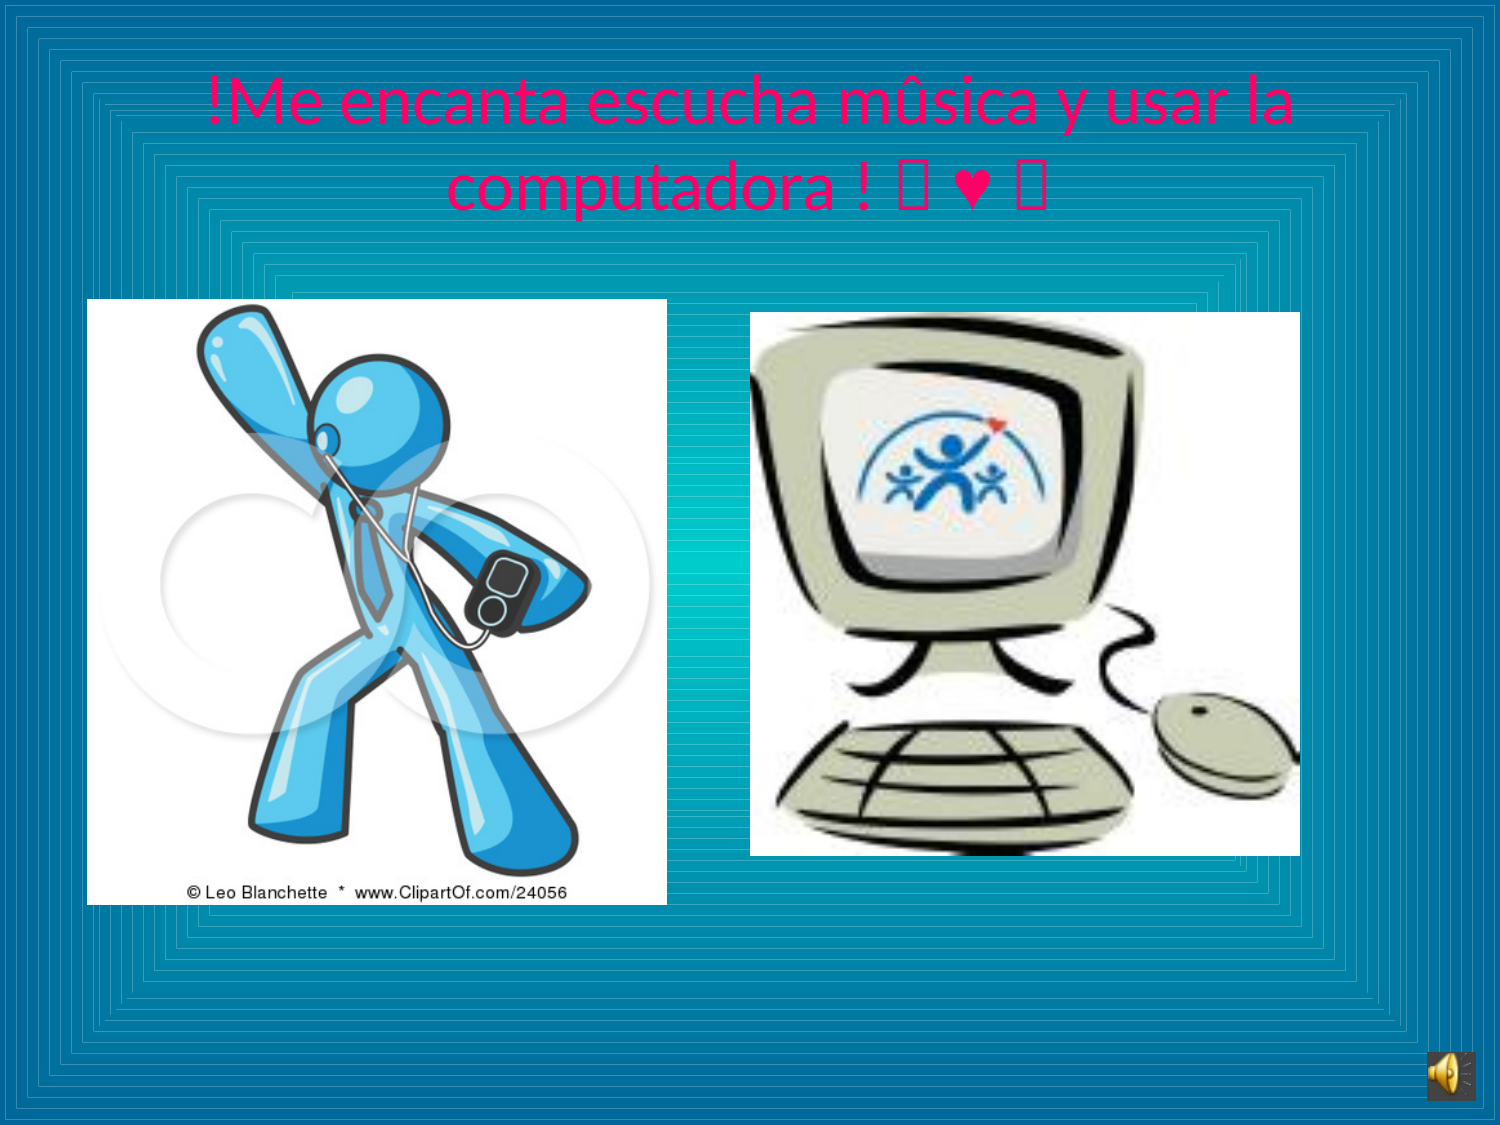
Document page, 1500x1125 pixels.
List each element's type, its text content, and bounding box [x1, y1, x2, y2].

title !Me encanta escucha mûsica y usar la computadora !  ♥  [75, 45, 1425, 233]
picture [749, 312, 1299, 856]
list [87, 299, 667, 906]
picture [1428, 1053, 1475, 1100]
